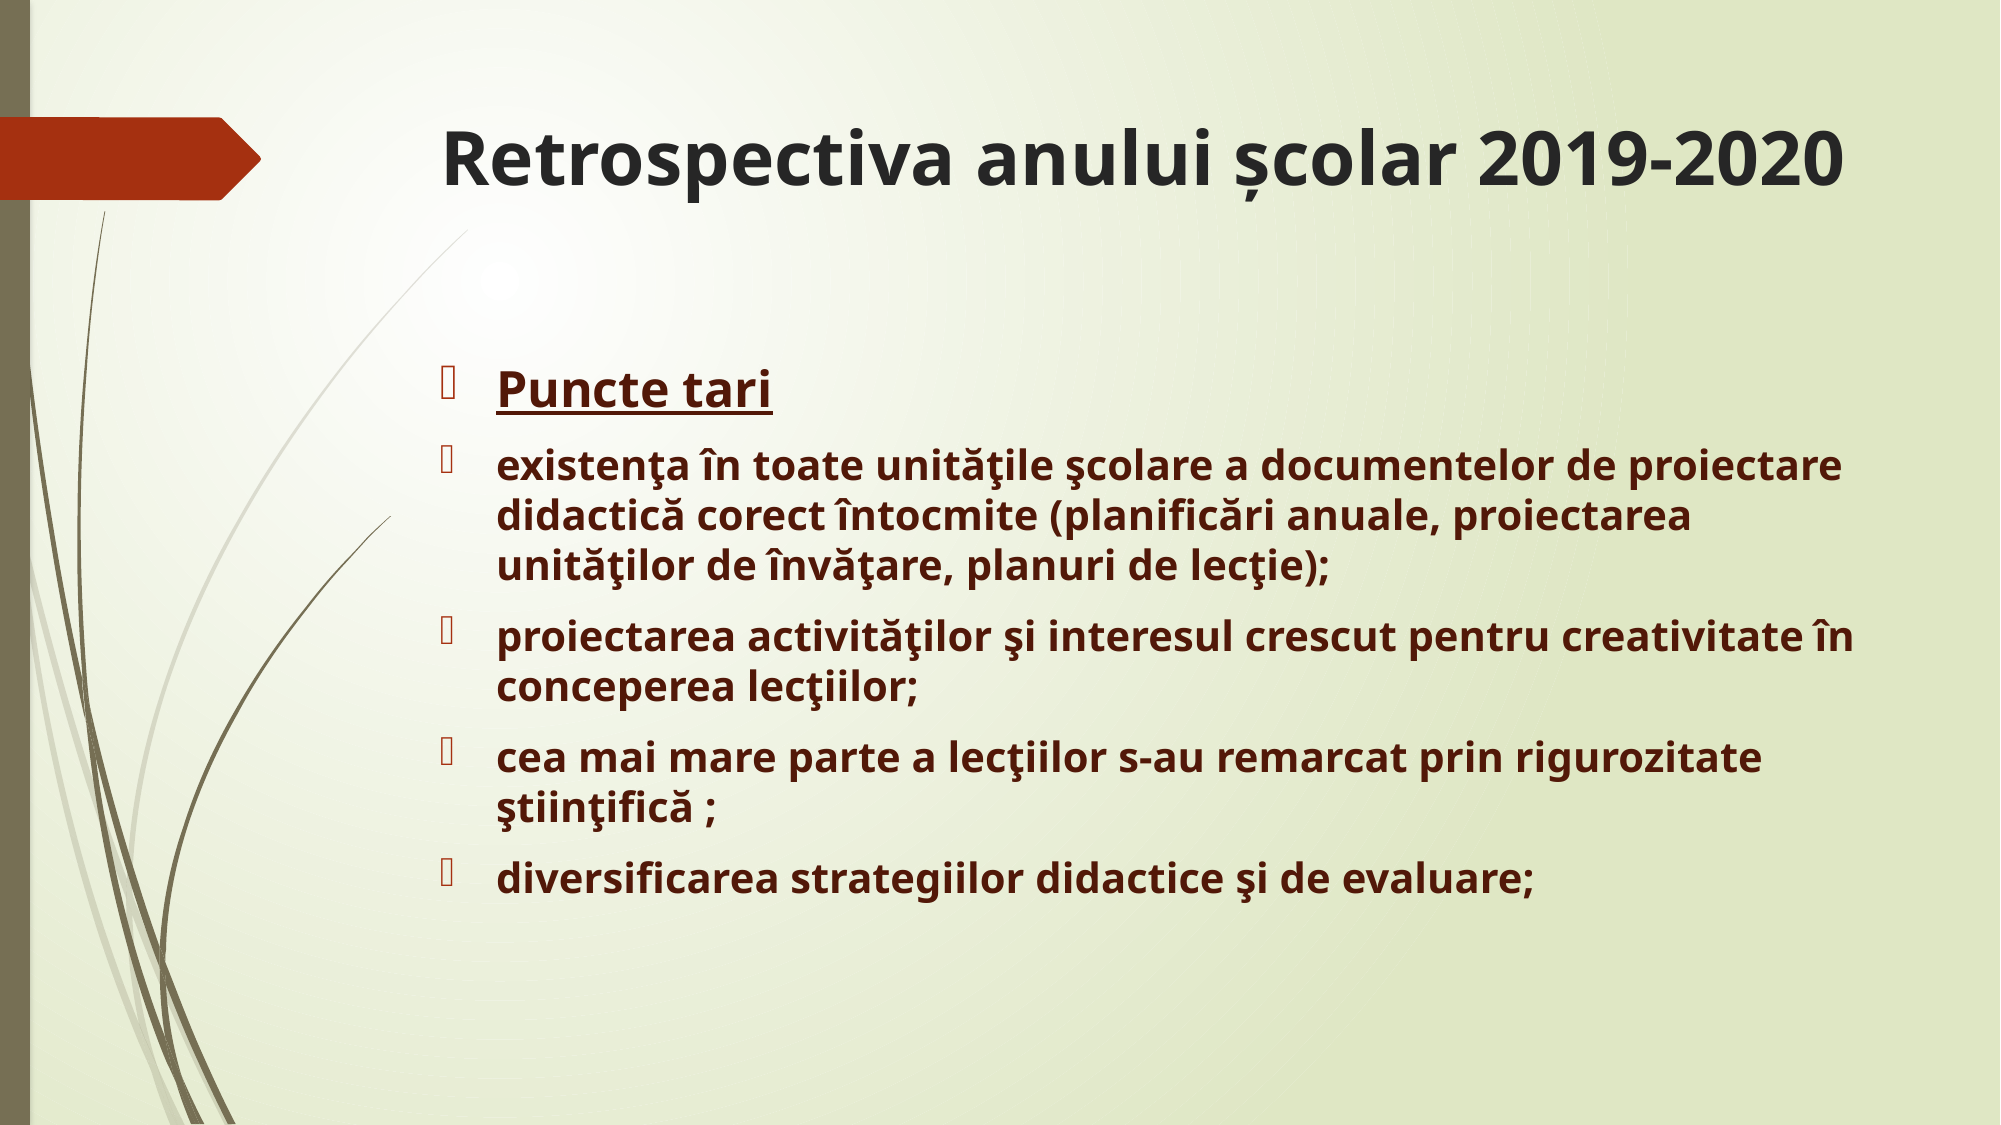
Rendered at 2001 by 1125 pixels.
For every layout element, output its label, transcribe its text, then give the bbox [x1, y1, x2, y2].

list Puncte tari existenţa în toate unităţile şcolare a documentelor de proiectare didactică corect întocmite (planificări anuale, proiectarea unităţilor de învăţare, planuri de lecţie); proiectarea activităţilor şi interesul crescut pentru creativitate în conceperea lecţiilor; cea mai mare parte a lecţiilor s-au remarcat prin rigurozitate ştiinţifică ; diversificarea strategiilor didactice şi de evaluare; [424, 350, 1888, 970]
title Retrospectiva anului şcolar 2019-2020 [425, 102, 1888, 313]
